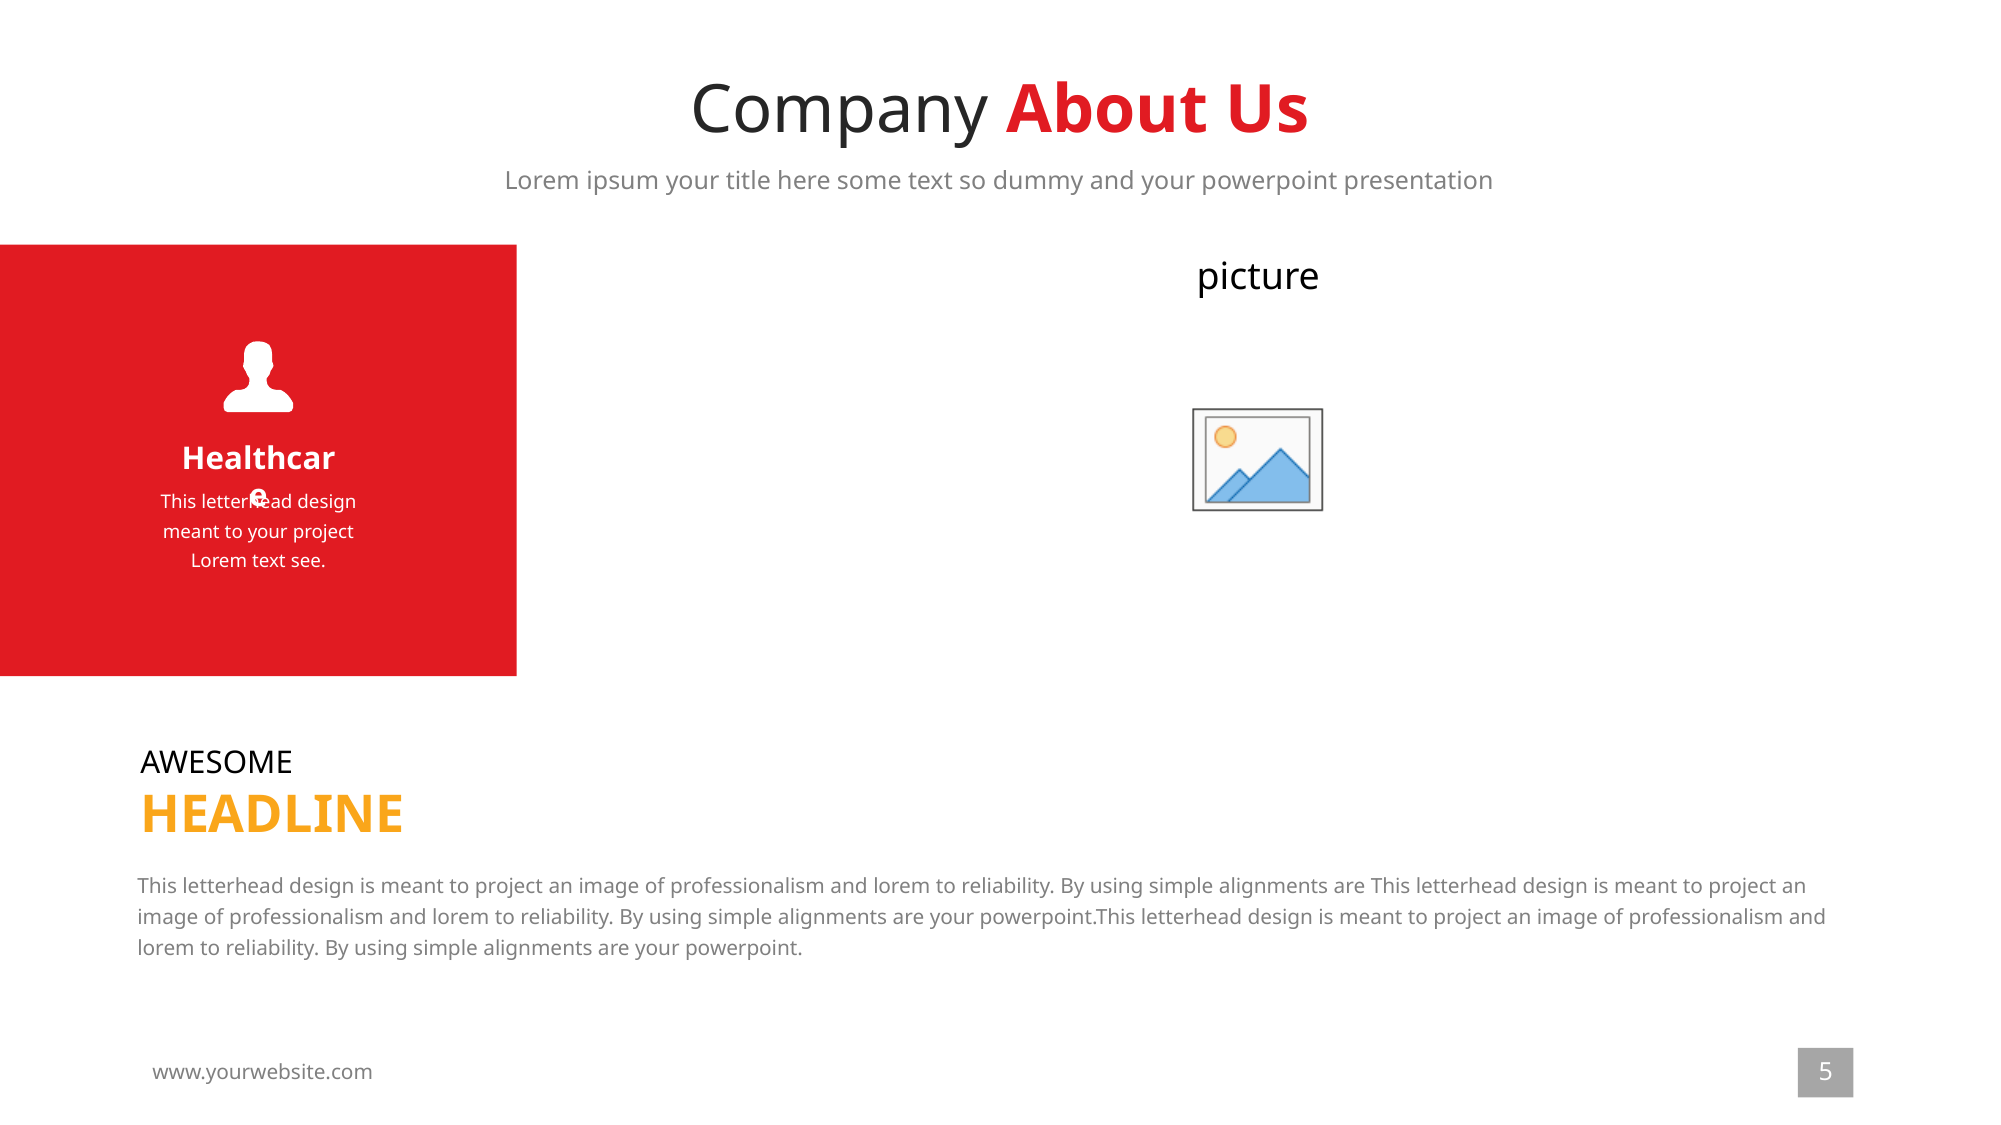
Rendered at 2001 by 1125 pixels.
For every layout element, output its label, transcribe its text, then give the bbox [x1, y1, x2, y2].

text_box AWESOME HEADLINE [125, 735, 464, 850]
title Company About Us [137, 55, 1863, 160]
slide_number 5 [1788, 1042, 1863, 1103]
text_box [0, 244, 516, 677]
footer www.yourwebsite.com [137, 1042, 415, 1103]
text_box This letterhead design is meant to project an image of professionalism and lorem to reliability. By using simple alignments are This letterhead design is meant to project an image of professionalism and lorem to reliability. By using simple alignments are your powerpoint.This letterhead design is meant to project an image of professionalism and lorem to reliability. By using simple alignments are your powerpoint. [137, 842, 1863, 984]
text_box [138, 341, 378, 580]
picture [516, 244, 2000, 677]
list Lorem ipsum your title here some text so dummy and your powerpoint presentation [137, 160, 1863, 207]
